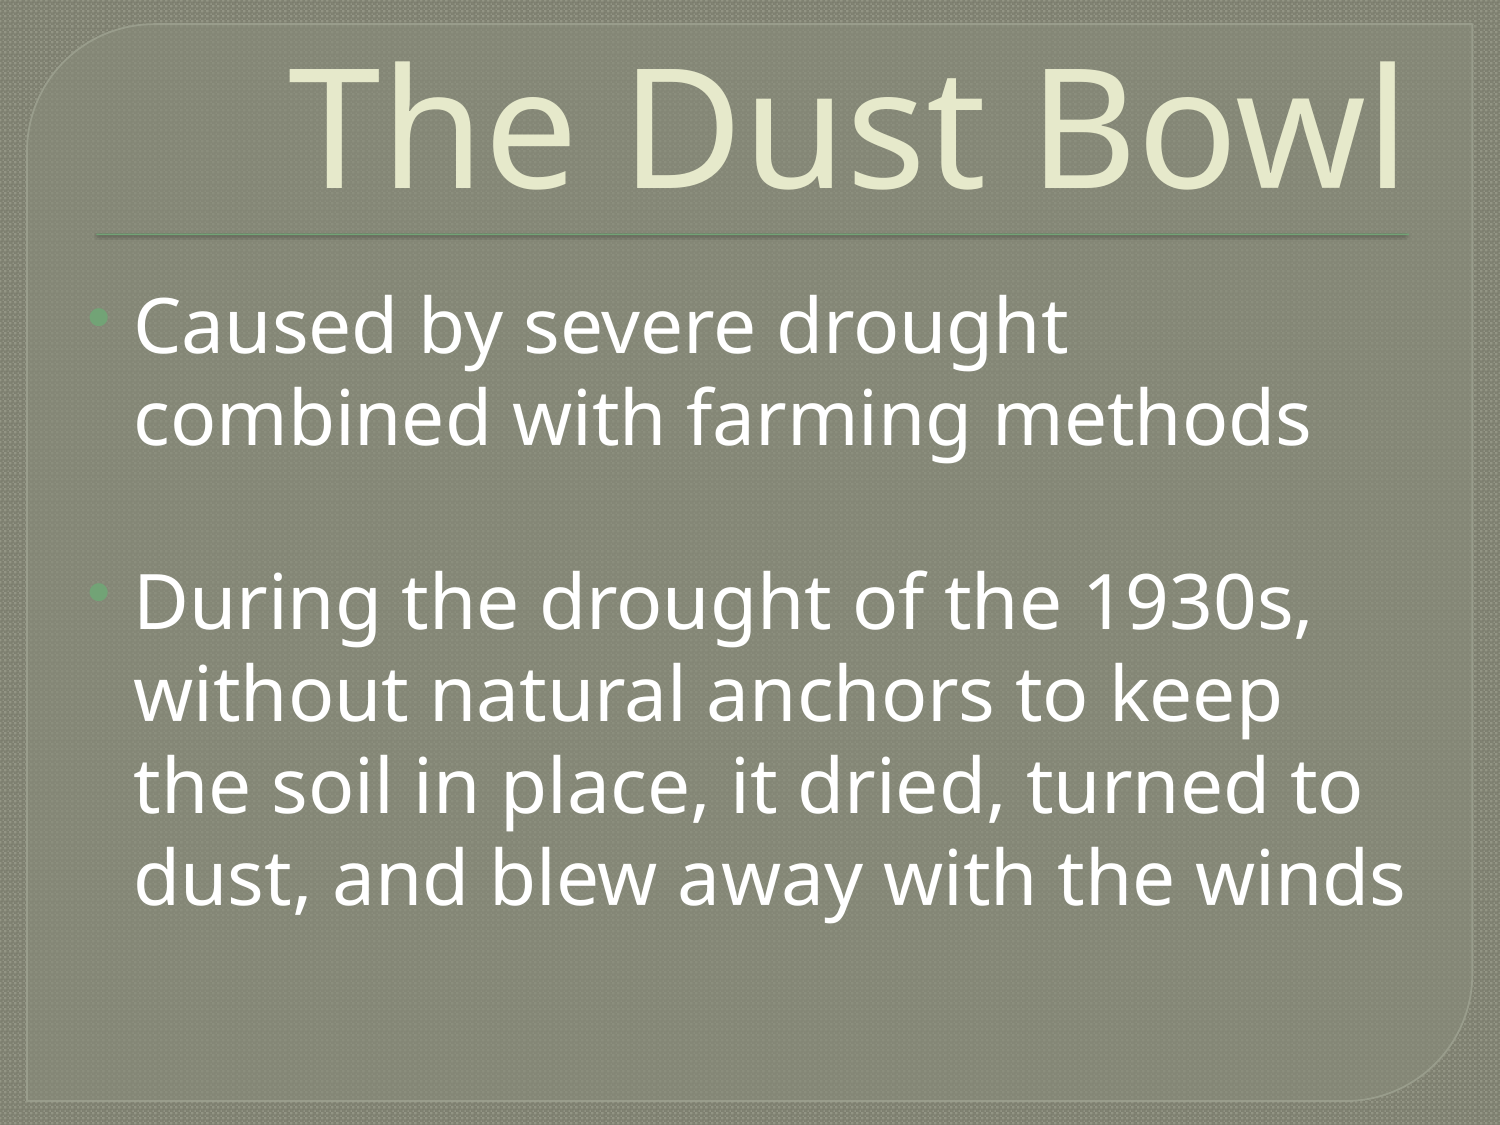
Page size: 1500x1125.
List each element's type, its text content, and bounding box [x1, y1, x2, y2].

title The Dust Bowl [75, 41, 1425, 230]
list Caused by severe drought combined with farming methods During the drought of the 1930s, without natural anchors to keep the soil in place, it dried, turned to dust, and blew away with the winds [75, 270, 1425, 1013]
